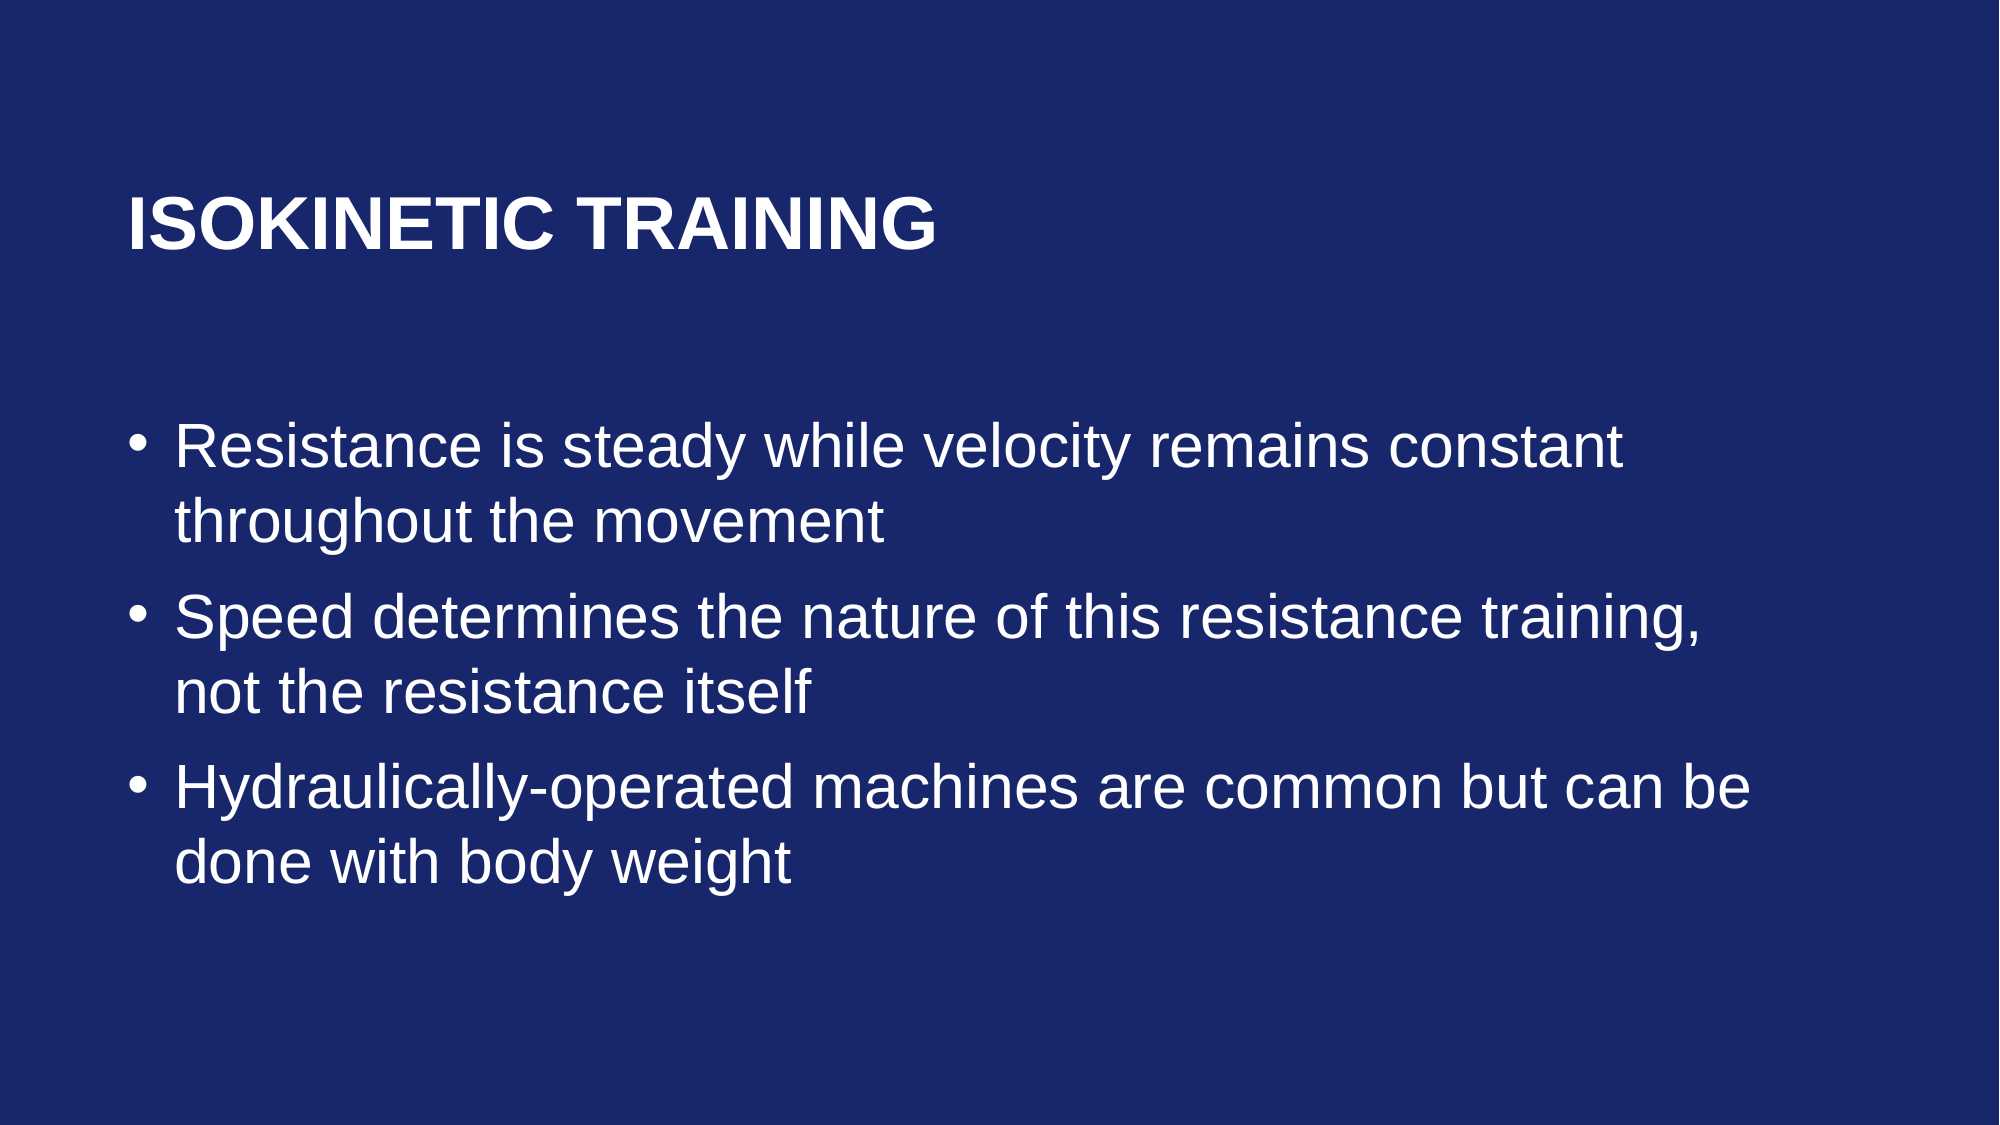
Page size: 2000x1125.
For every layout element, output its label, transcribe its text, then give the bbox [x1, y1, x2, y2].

list Resistance is steady while velocity remains constant throughout the movement Speed determines the nature of this resistance training, not the resistance itself Hydraulically-operated machines are common but can be done with body weight [112, 351, 1775, 950]
title Isokinetic Training [112, 99, 1775, 339]
